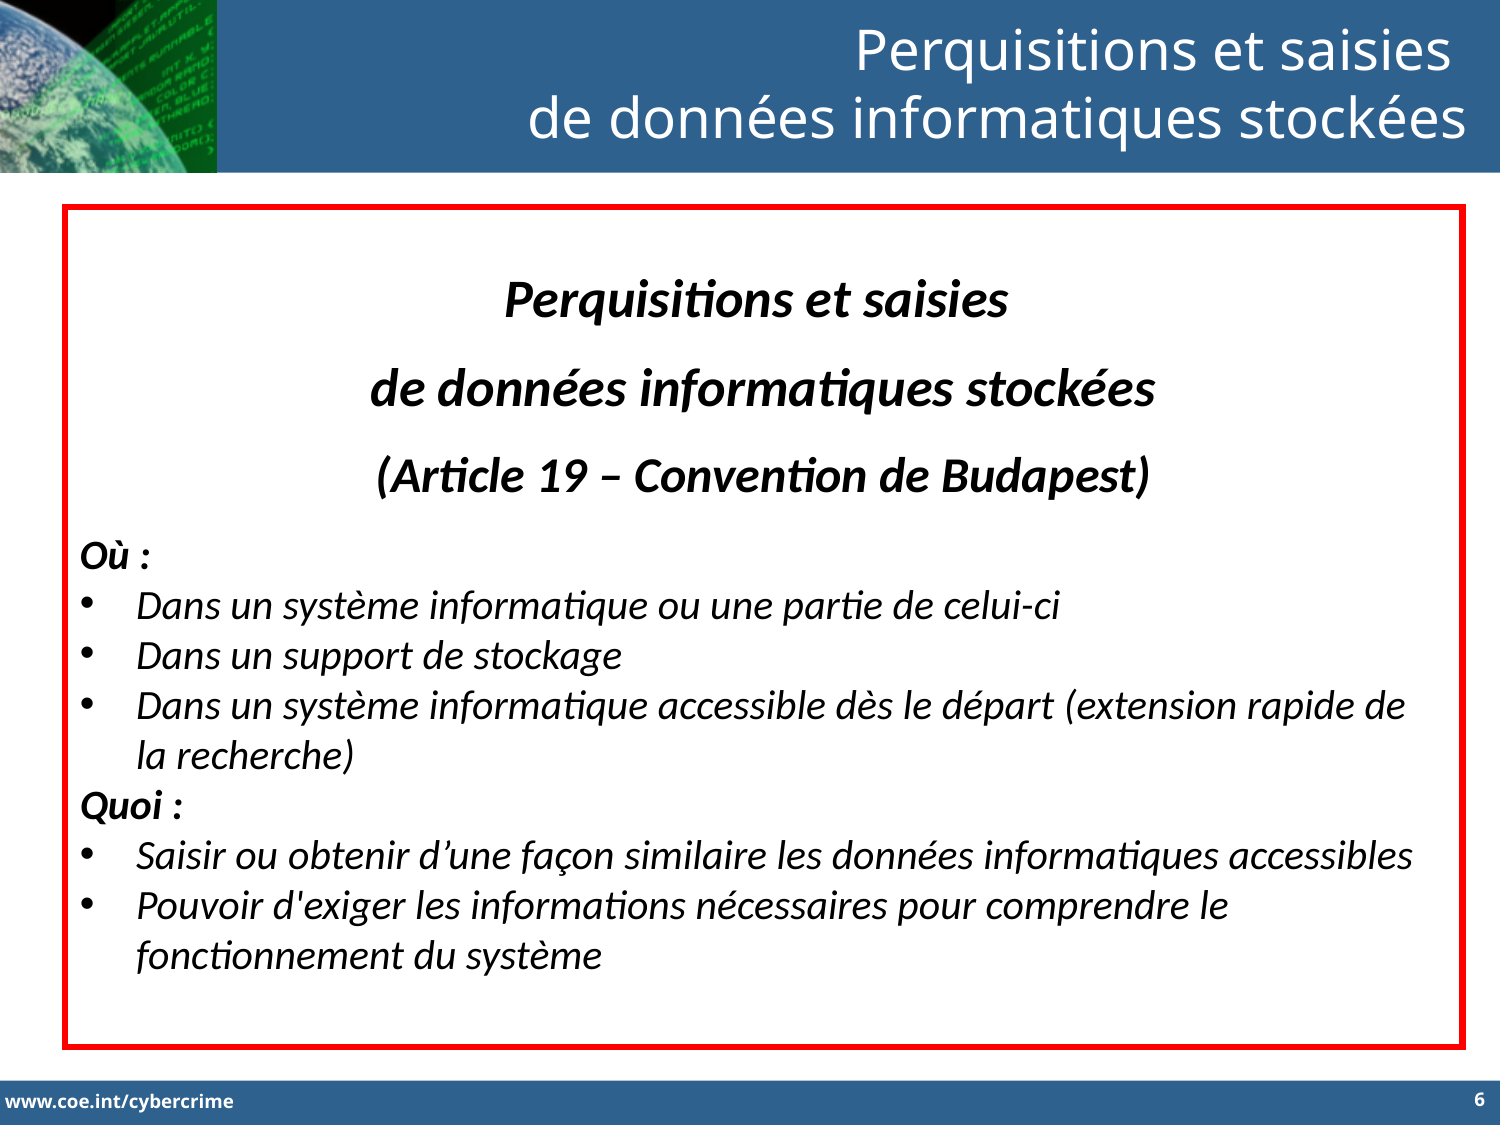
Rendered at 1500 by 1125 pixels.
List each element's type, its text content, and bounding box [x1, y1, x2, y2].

picture [0, 0, 217, 173]
text_box Perquisitions et saisies de données informatiques stockées (Article 19 – Convention de Budapest) Où : Dans un système informatique ou une partie de celui-ci Dans un support de stockage Dans un système informatique accessible dès le départ (extension rapide de la recherche) Quoi : Saisir ou obtenir d’une façon similaire les données informatiques accessibles Pouvoir d'exiger les informations nécessaires pour comprendre le fonctionnement du système [64, 206, 1463, 1047]
text_box Perquisitions et saisies de données informatiques stockées [230, 7, 1483, 157]
